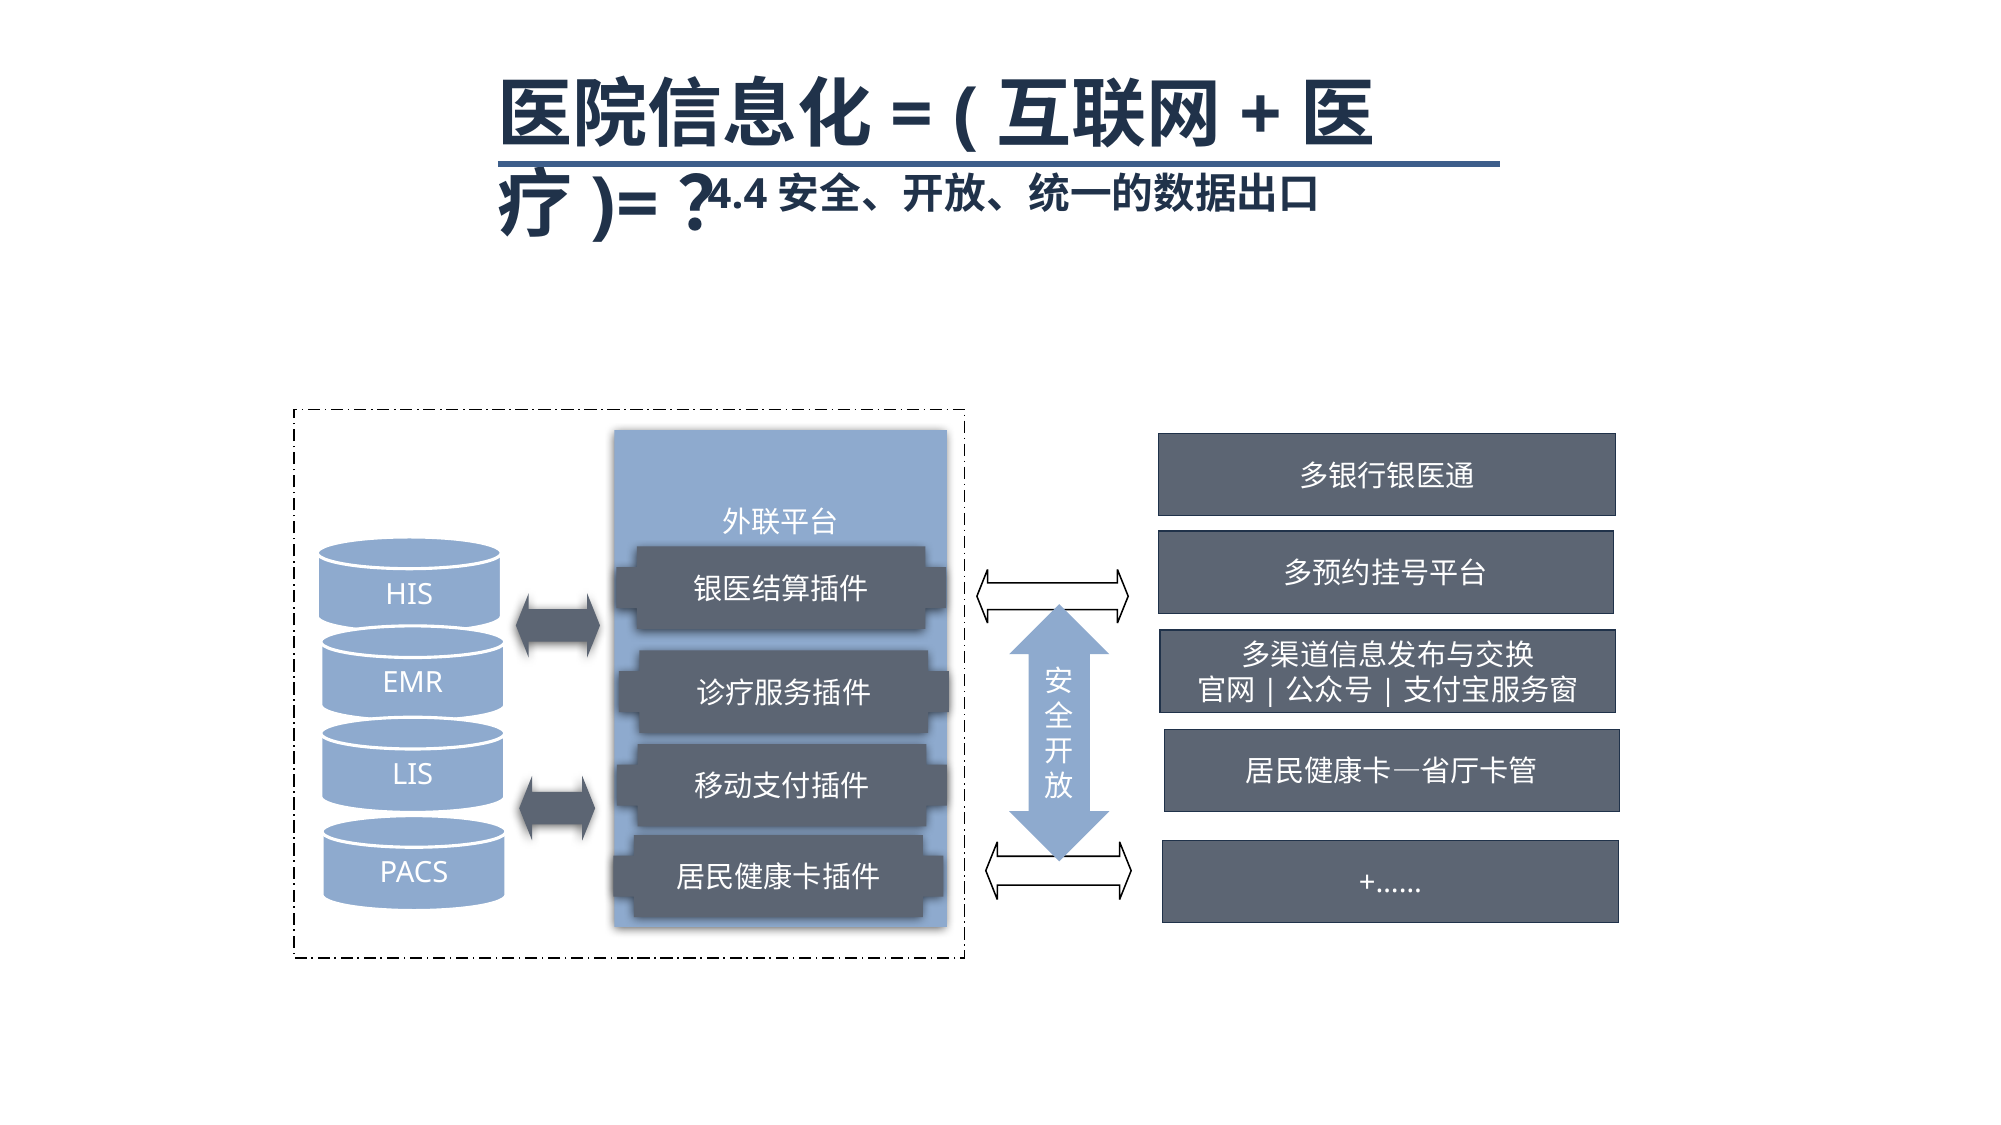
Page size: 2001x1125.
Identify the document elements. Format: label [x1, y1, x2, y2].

text_box [497, 65, 1563, 268]
text_box [293, 301, 1620, 959]
